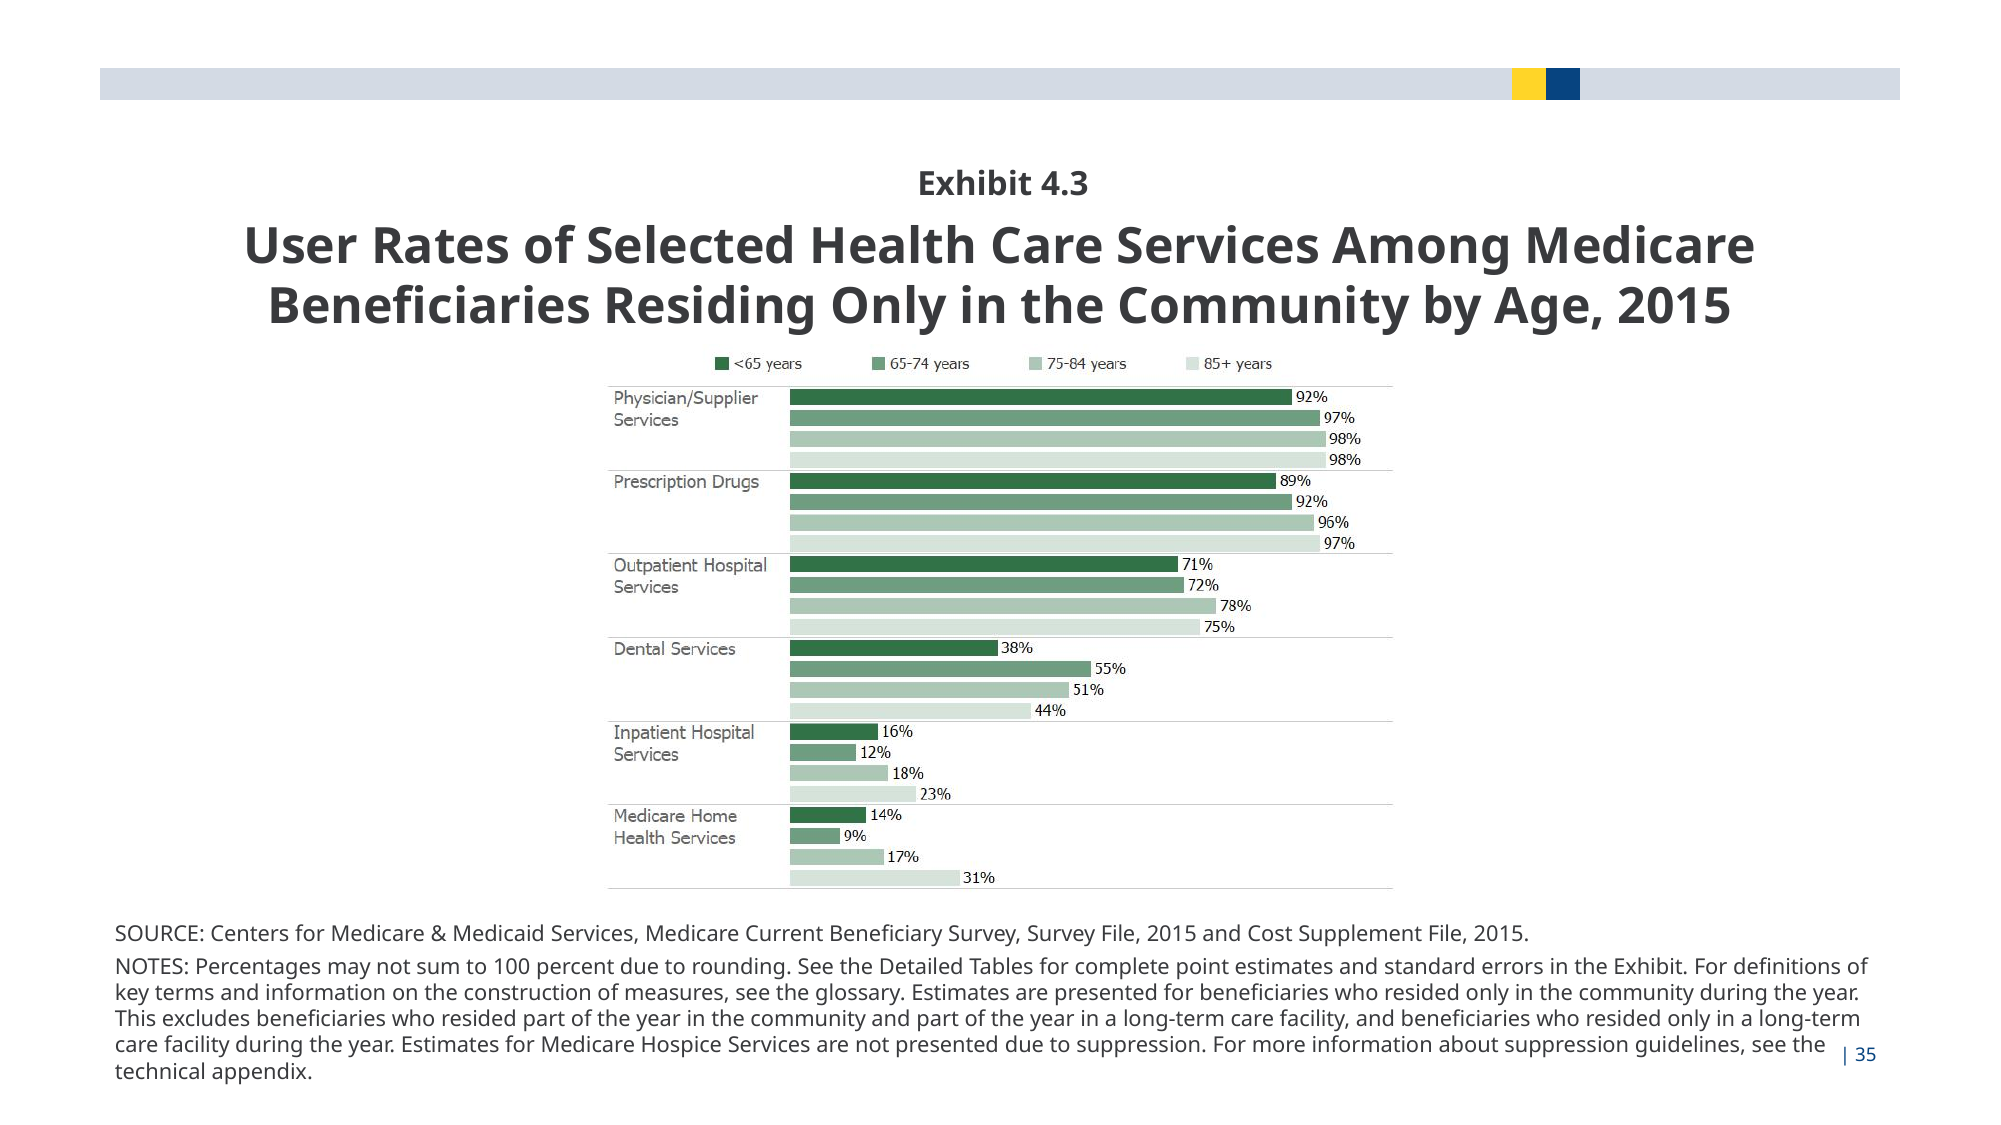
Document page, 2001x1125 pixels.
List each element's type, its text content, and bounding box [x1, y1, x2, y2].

list User Rates of Selected Health Care Services Among Medicare Beneficiaries Residing Only in the Community by Age, 2015 [99, 213, 1900, 300]
picture [596, 344, 1404, 914]
title Exhibit 4.3 [99, 154, 1900, 213]
list SOURCE: Centers for Medicare & Medicaid Services, Medicare Current Beneficiary Survey, Survey File, 2015 and Cost Supplement File, 2015. NOTES: Percentages may not sum to 100 percent due to rounding. See the Detailed Tables for complete point estimates and standard errors in the Exhibit. For definitions of key terms and information on the construction of measures, see the glossary. Estimates are presented for beneficiaries who resided only in the community during the year. This excludes beneficiaries who resided part of the year in the community and part of the year in a long-term care facility, and beneficiaries who resided only in a long-term care facility during the year. Estimates for Medicare Hospice Services are not presented due to suppression. For more information about suppression guidelines, see the technical appendix. [99, 912, 1900, 972]
